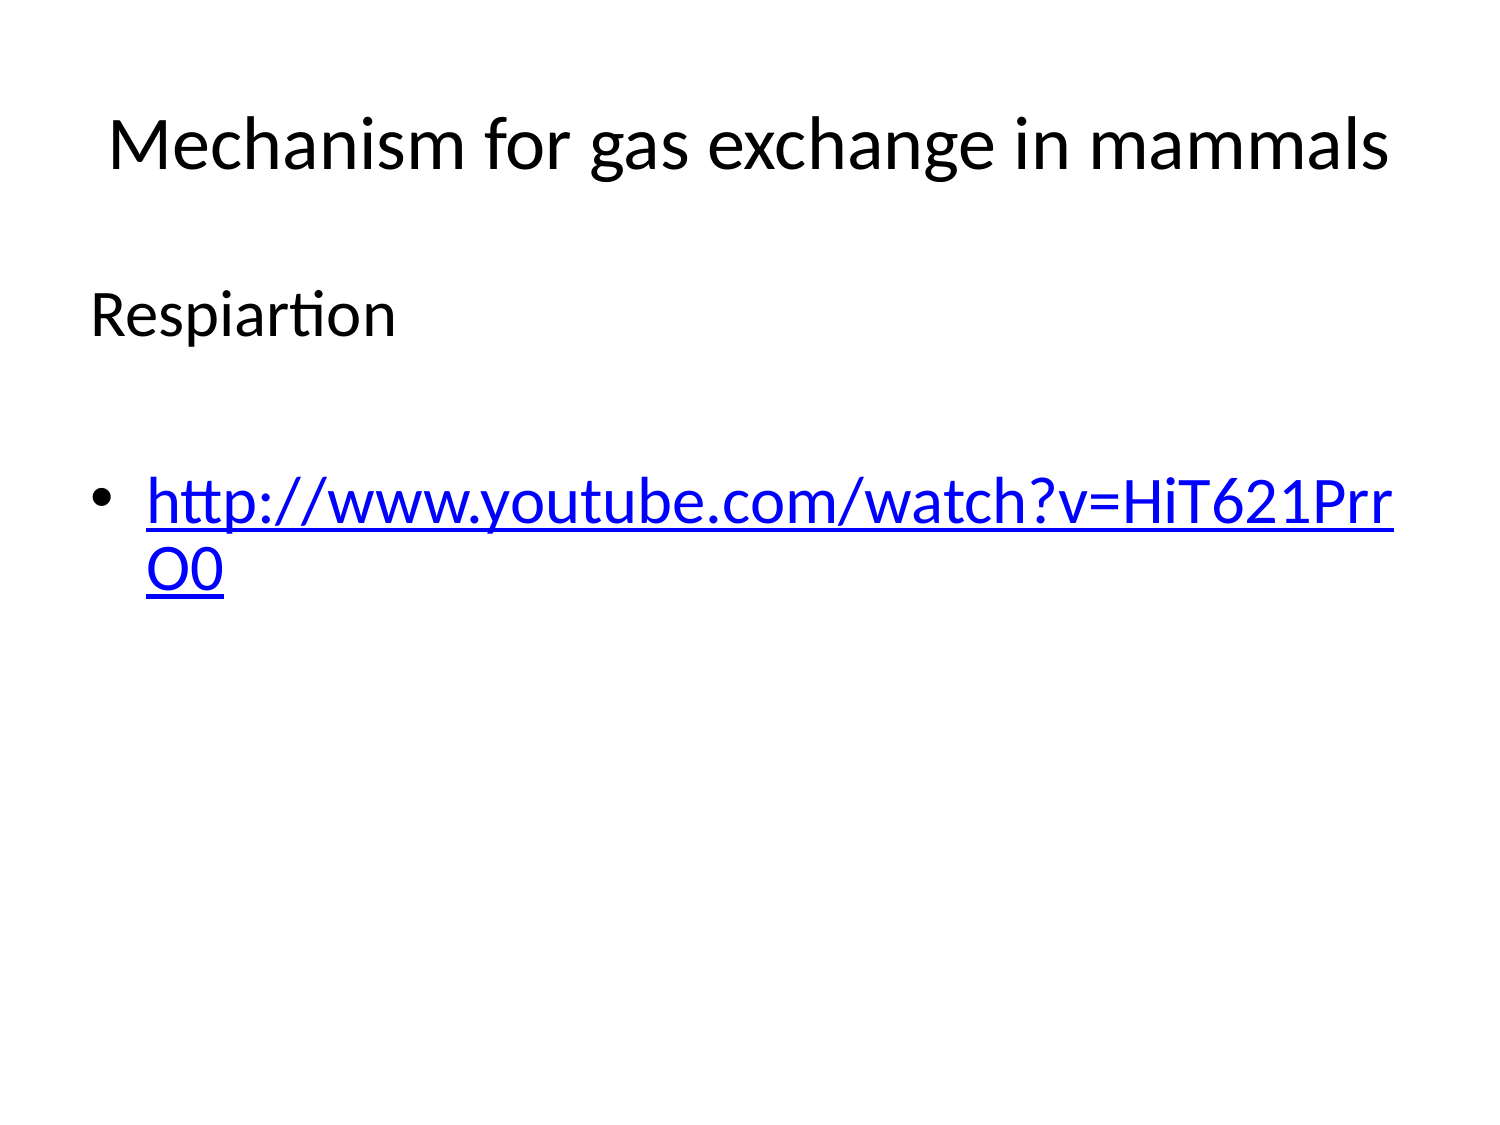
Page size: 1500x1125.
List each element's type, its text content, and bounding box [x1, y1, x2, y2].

title Mechanism for gas exchange in mammals [75, 45, 1425, 233]
list Respiartion http://www.youtube.com/watch?v=HiT621PrrO0 [75, 262, 1425, 1005]
